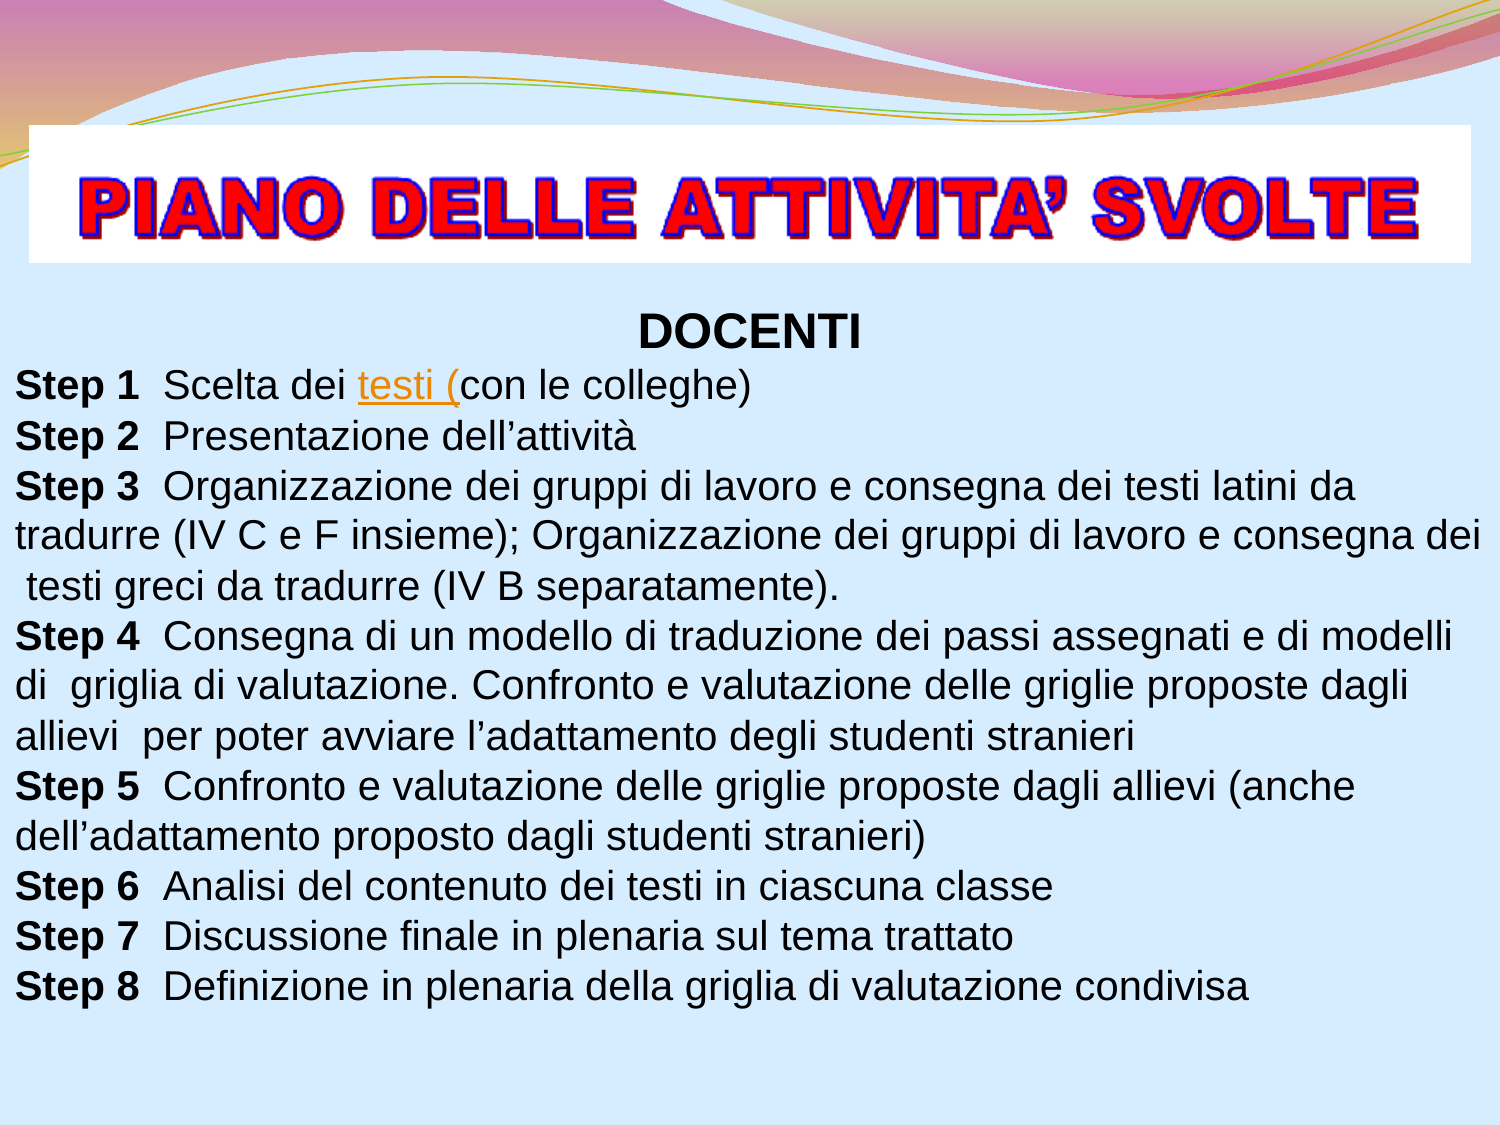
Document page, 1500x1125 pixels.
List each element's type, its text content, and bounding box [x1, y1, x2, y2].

text_box DOCENTI Step 1 Scelta dei testi (con le colleghe) Step 2 Presentazione dell’attività Step 3 Organizzazione dei gruppi di lavoro e consegna dei testi latini da tradurre (IV C e F insieme); Organizzazione dei gruppi di lavoro e consegna dei testi greci da tradurre (IV B separatamente). Step 4 Consegna di un modello di traduzione dei passi assegnati e di modelli di griglia di valutazione. Confronto e valutazione delle griglie proposte dagli allievi per poter avviare l’adattamento degli studenti stranieri Step 5 Confronto e valutazione delle griglie proposte dagli allievi (anche dell’adattamento proposto dagli studenti stranieri) Step 6 Analisi del contenuto dei testi in ciascuna classe Step 7 Discussione finale in plenaria sul tema trattato Step 8 Definizione in plenaria della griglia di valutazione condivisa [0, 290, 1500, 1016]
picture [29, 125, 1471, 264]
